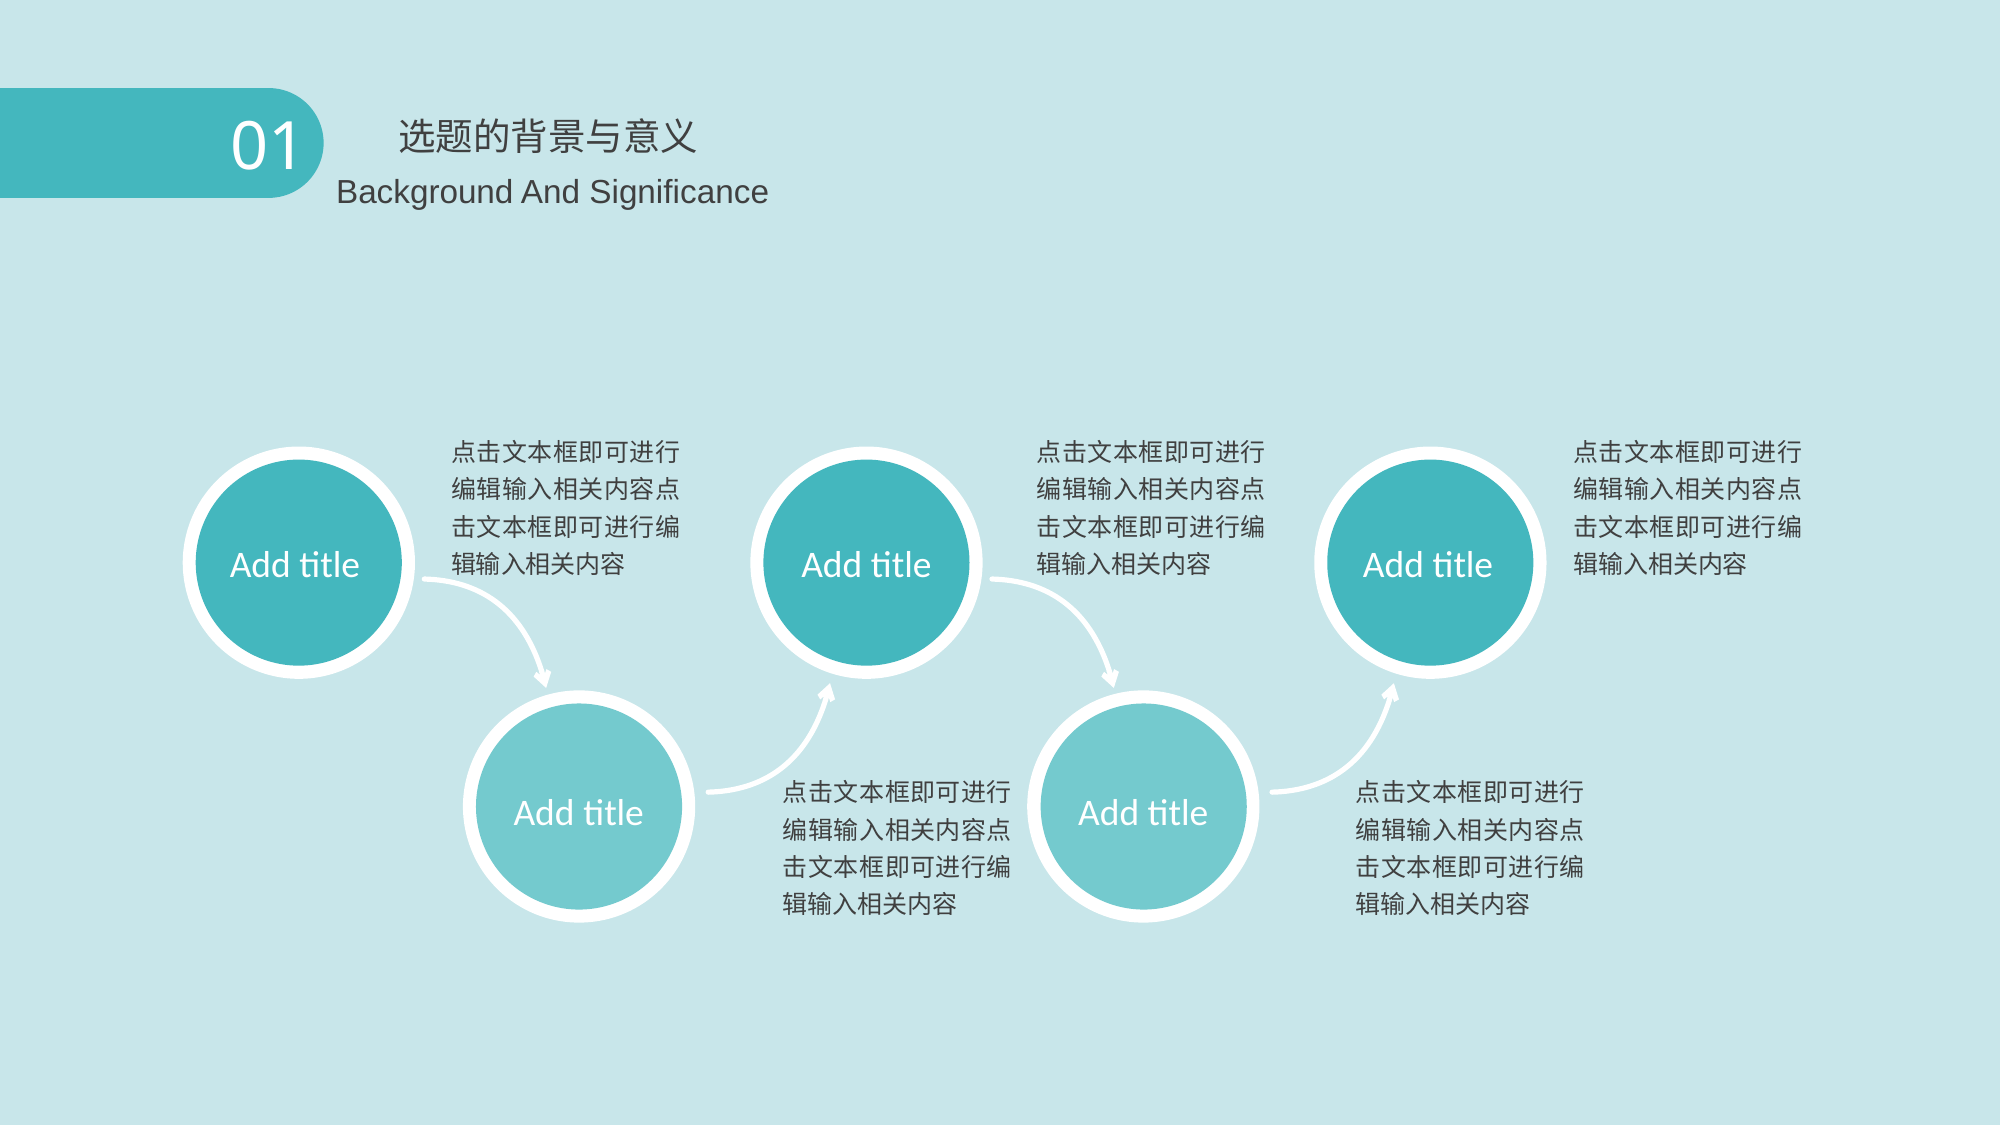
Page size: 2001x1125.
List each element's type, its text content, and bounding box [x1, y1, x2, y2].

text_box [239, 87, 298, 95]
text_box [182, 421, 1818, 929]
text_box [0, 87, 258, 199]
text_box Background And Significance [136, 163, 961, 218]
text_box 01 [196, 95, 341, 163]
text_box 选题的背景与意义 [383, 60, 714, 163]
